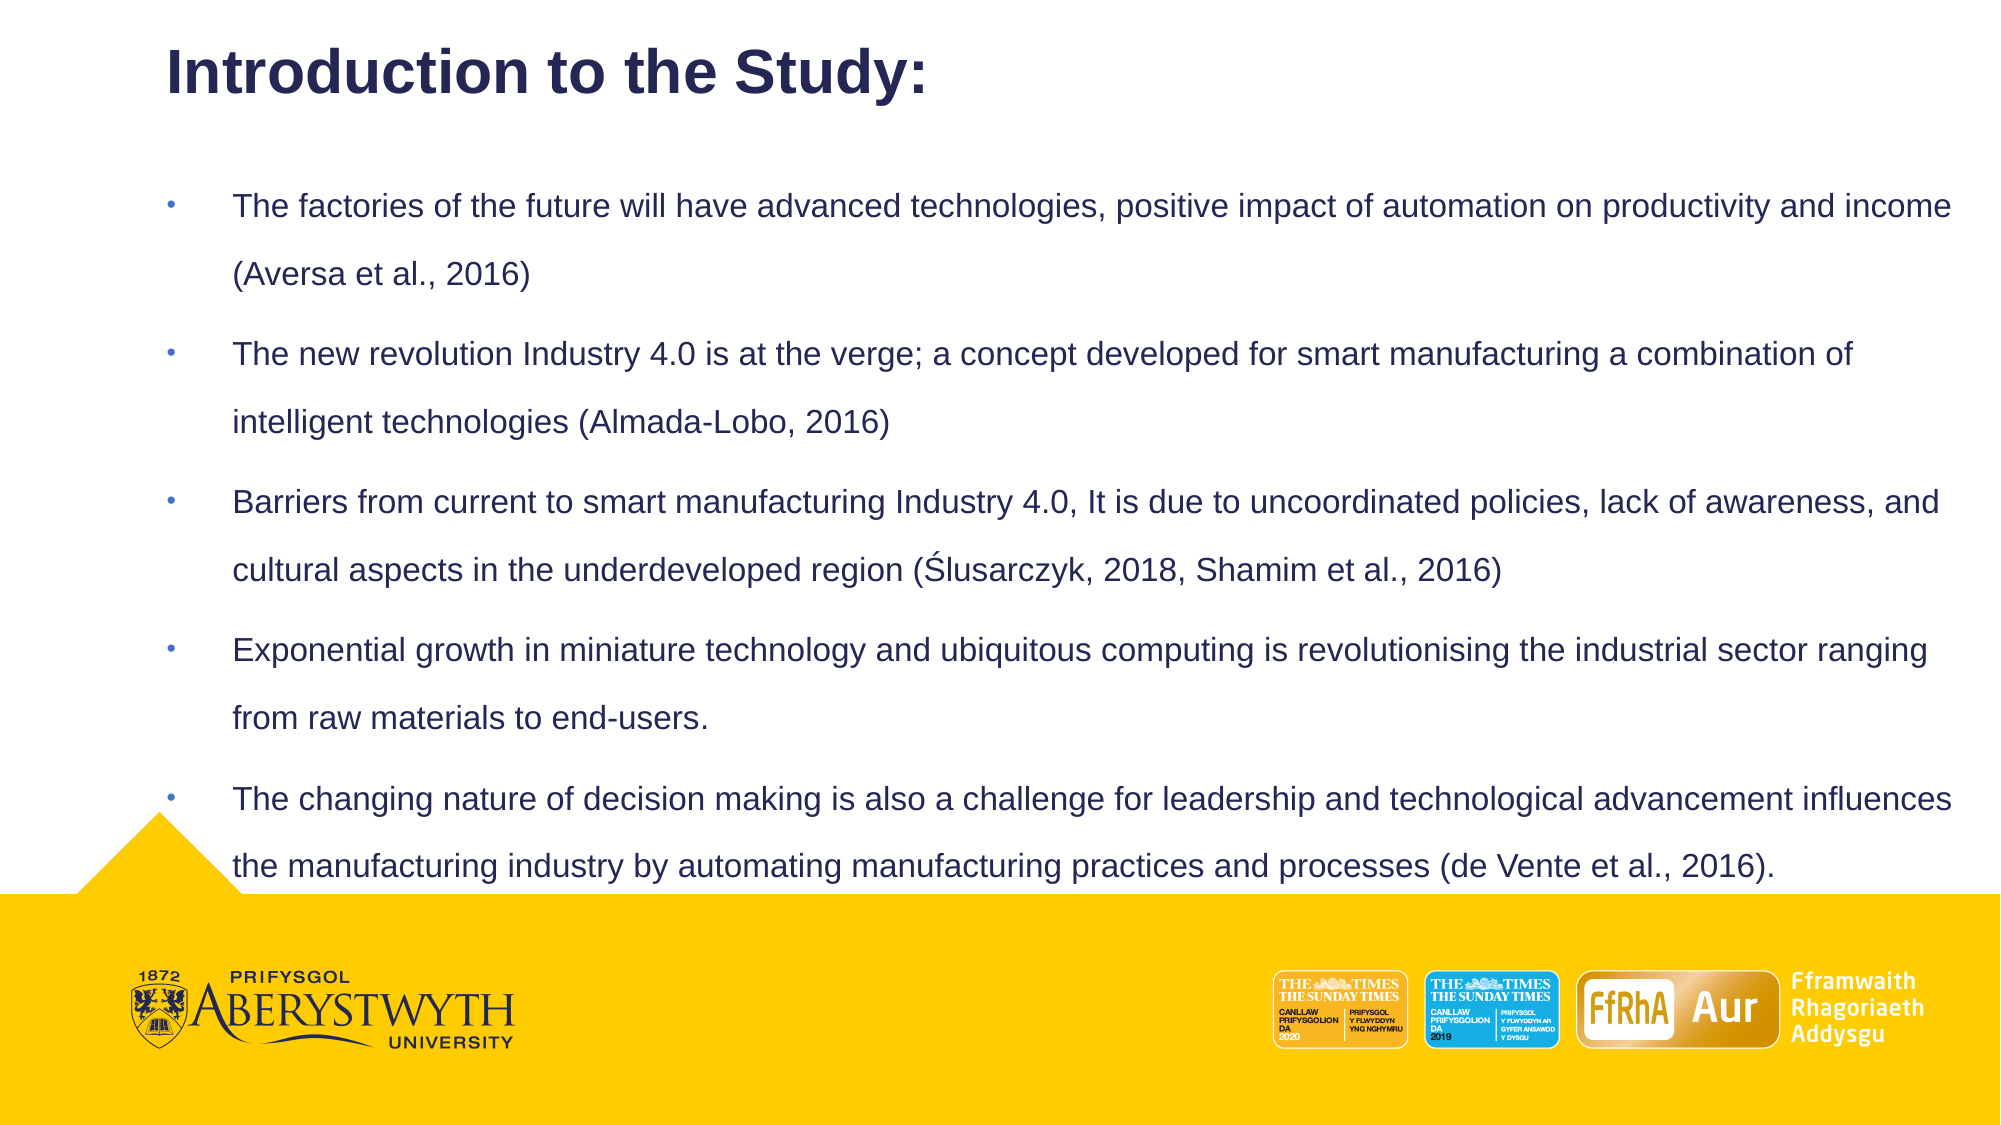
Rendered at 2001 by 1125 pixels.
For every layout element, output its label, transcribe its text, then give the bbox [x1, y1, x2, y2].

text_box Introduction to the Study: [151, 30, 1377, 115]
text_box The factories of the future will have advanced technologies, positive impact of automation on productivity and income (Aversa et al., 2016) The new revolution Industry 4.0 is at the verge; a concept developed for smart manufacturing a combination of intelligent technologies (Almada-Lobo, 2016) Barriers from current to smart manufacturing Industry 4.0, It is due to uncoordinated policies, lack of awareness, and cultural aspects in the underdeveloped region (Ślusarczyk, 2018, Shamim et al., 2016) Exponential growth in miniature technology and ubiquitous computing is revolutionising the industrial sector ranging from raw materials to end-users. The changing nature of decision making is also a challenge for leadership and technological advancement influences the manufacturing industry by automating manufacturing practices and processes (de Vente et al., 2016). [151, 148, 1974, 812]
picture [0, 812, 2000, 1125]
